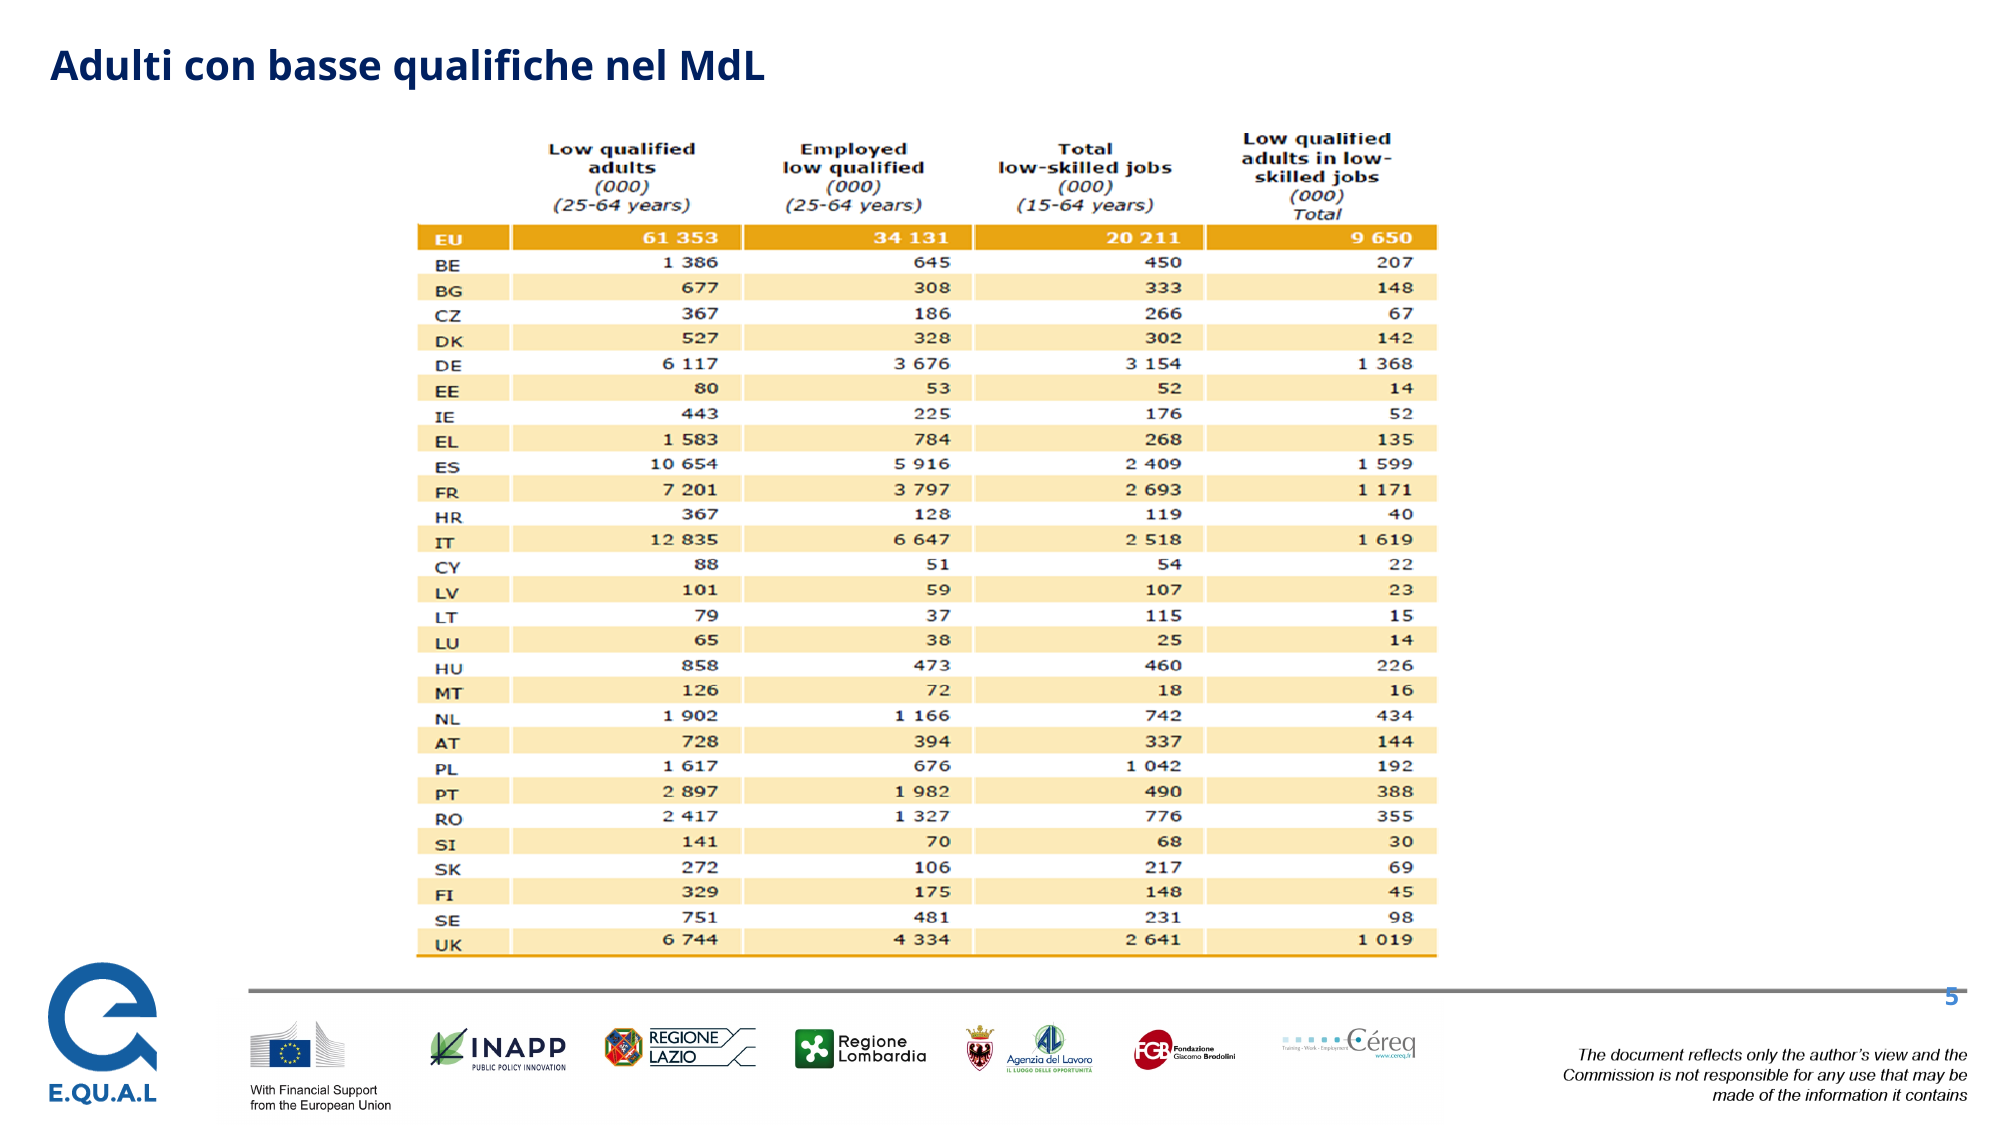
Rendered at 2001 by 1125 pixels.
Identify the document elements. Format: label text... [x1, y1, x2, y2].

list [346, 133, 1488, 970]
picture [0, 943, 2000, 1125]
title Adulti con basse qualifiche nel MdL [35, 37, 1818, 97]
